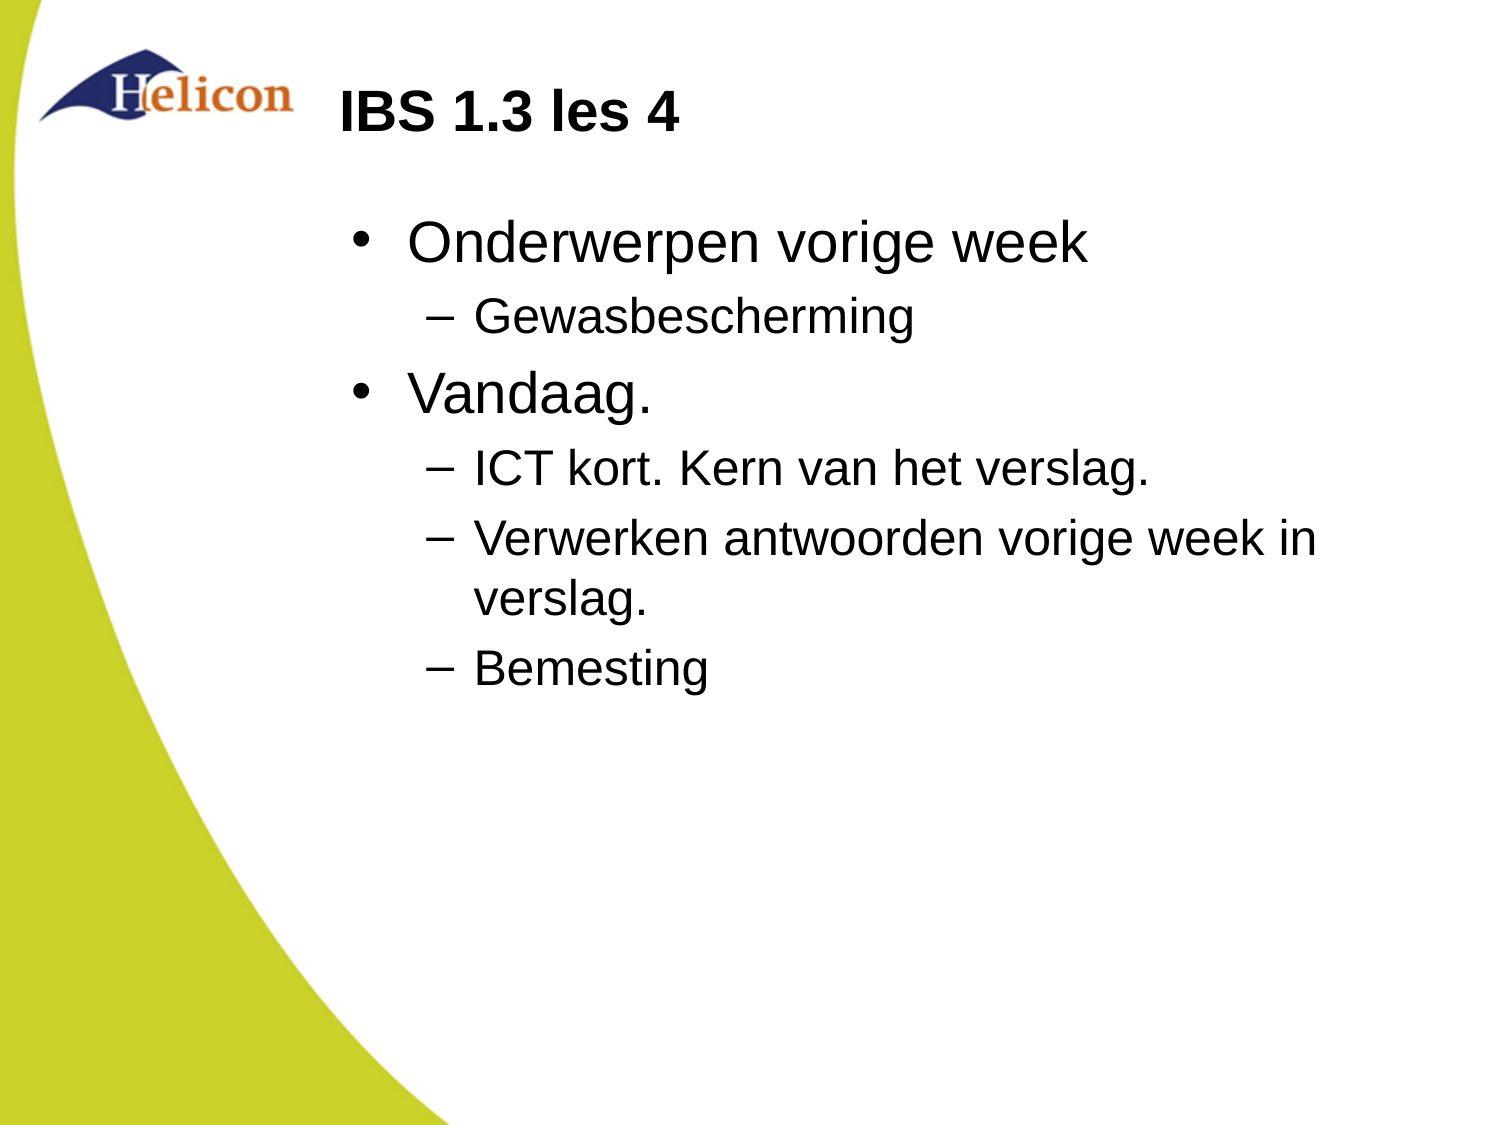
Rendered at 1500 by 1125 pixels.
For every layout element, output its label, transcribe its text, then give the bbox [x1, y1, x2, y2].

title IBS 1.3 les 4 [324, 54, 1415, 161]
list Onderwerpen vorige week Gewasbescherming Vandaag. ICT kort. Kern van het verslag. Verwerken antwoorden vorige week in verslag. Bemesting [336, 196, 1425, 1005]
picture [0, 0, 1500, 1125]
